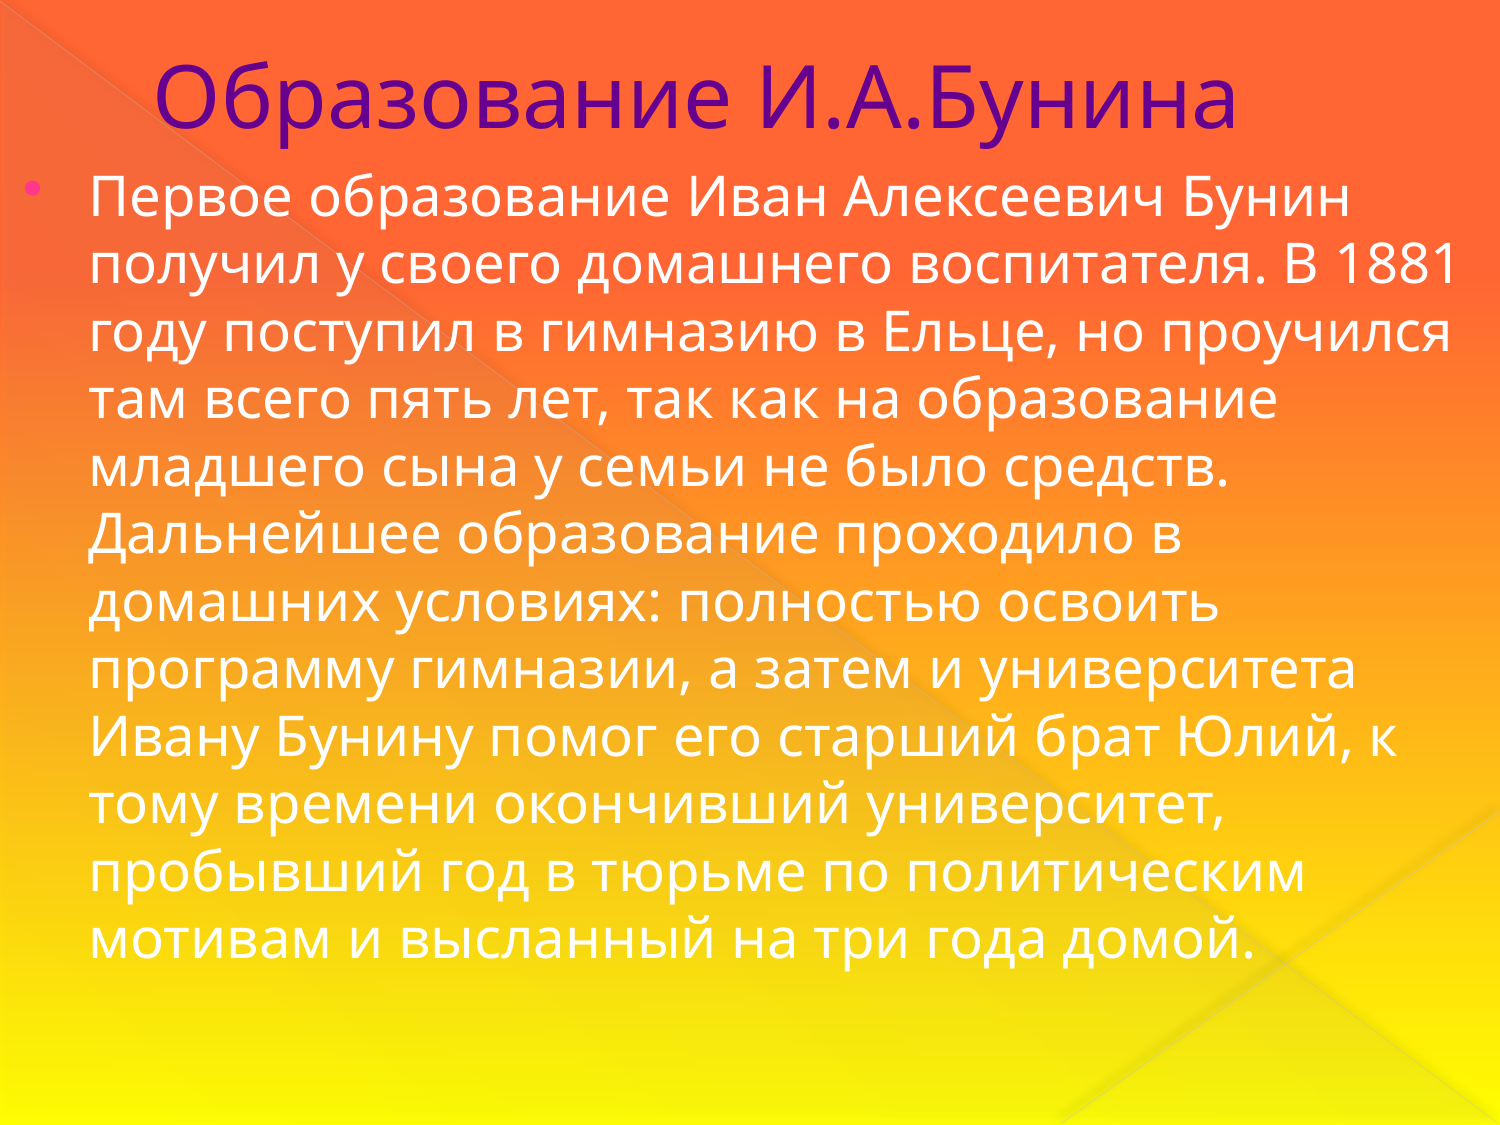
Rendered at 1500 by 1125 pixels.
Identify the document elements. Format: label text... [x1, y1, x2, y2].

list Первое образование Иван Алексеевич Бунин получил у своего домашнего воспитателя. В 1881 году поступил в гимназию в Ельце, но проучился там всего пять лет, так как на образование младшего сына у семьи не было средств. Дальнейшее образование проходило в домашних условиях: полностью освоить программу гимназии, а затем и университета Ивану Бунину помог его старший брат Юлий, к тому времени окончивший университет, пробывший год в тюрьме по политическим мотивам и высланный на три года домой. [0, 152, 1500, 1125]
title Образование И.А.Бунина [58, 0, 1409, 152]
